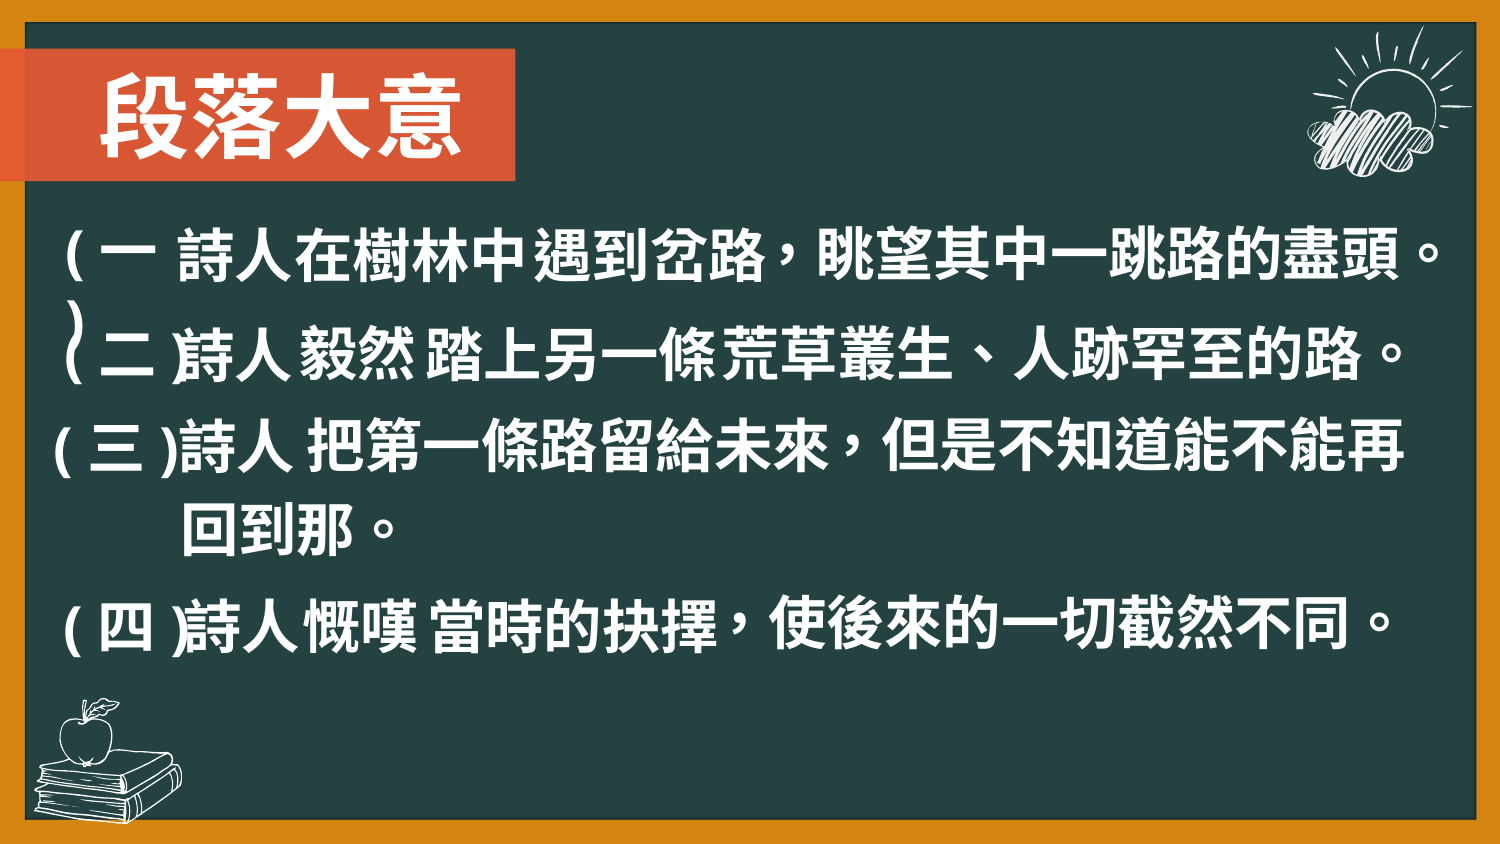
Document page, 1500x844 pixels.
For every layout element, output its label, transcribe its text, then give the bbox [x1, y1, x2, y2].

text_box 慨嘆 [316, 583, 412, 668]
text_box 荒草叢生、人跡罕至的路。 [706, 309, 1450, 395]
text_box (二) [49, 309, 238, 395]
picture [0, 0, 1500, 844]
text_box 毅然 [285, 309, 511, 395]
text_box 詩人 [163, 402, 291, 485]
text_box 把第一條路留給未來 [291, 401, 846, 487]
text_box 詩人 [161, 211, 323, 403]
text_box (一) [50, 206, 206, 309]
text_box 詩人 [205, 583, 316, 668]
text_box 當時的抉擇 [412, 582, 734, 668]
text_box (四) [49, 582, 205, 668]
text_box 回到那。 [165, 485, 429, 571]
text_box (三) [38, 403, 195, 489]
text_box ，使後來的一切截然不同。 [695, 578, 1424, 664]
text_box ，但是不知道能不能再 [808, 400, 1421, 486]
text_box 踏上另一條 [410, 310, 744, 396]
text_box 段落大意 [0, 48, 516, 182]
text_box ，眺望其中一跳路的盡頭。 [743, 209, 1482, 365]
text_box 遇到岔路 [518, 211, 743, 310]
text_box 在樹林中 [279, 211, 518, 367]
